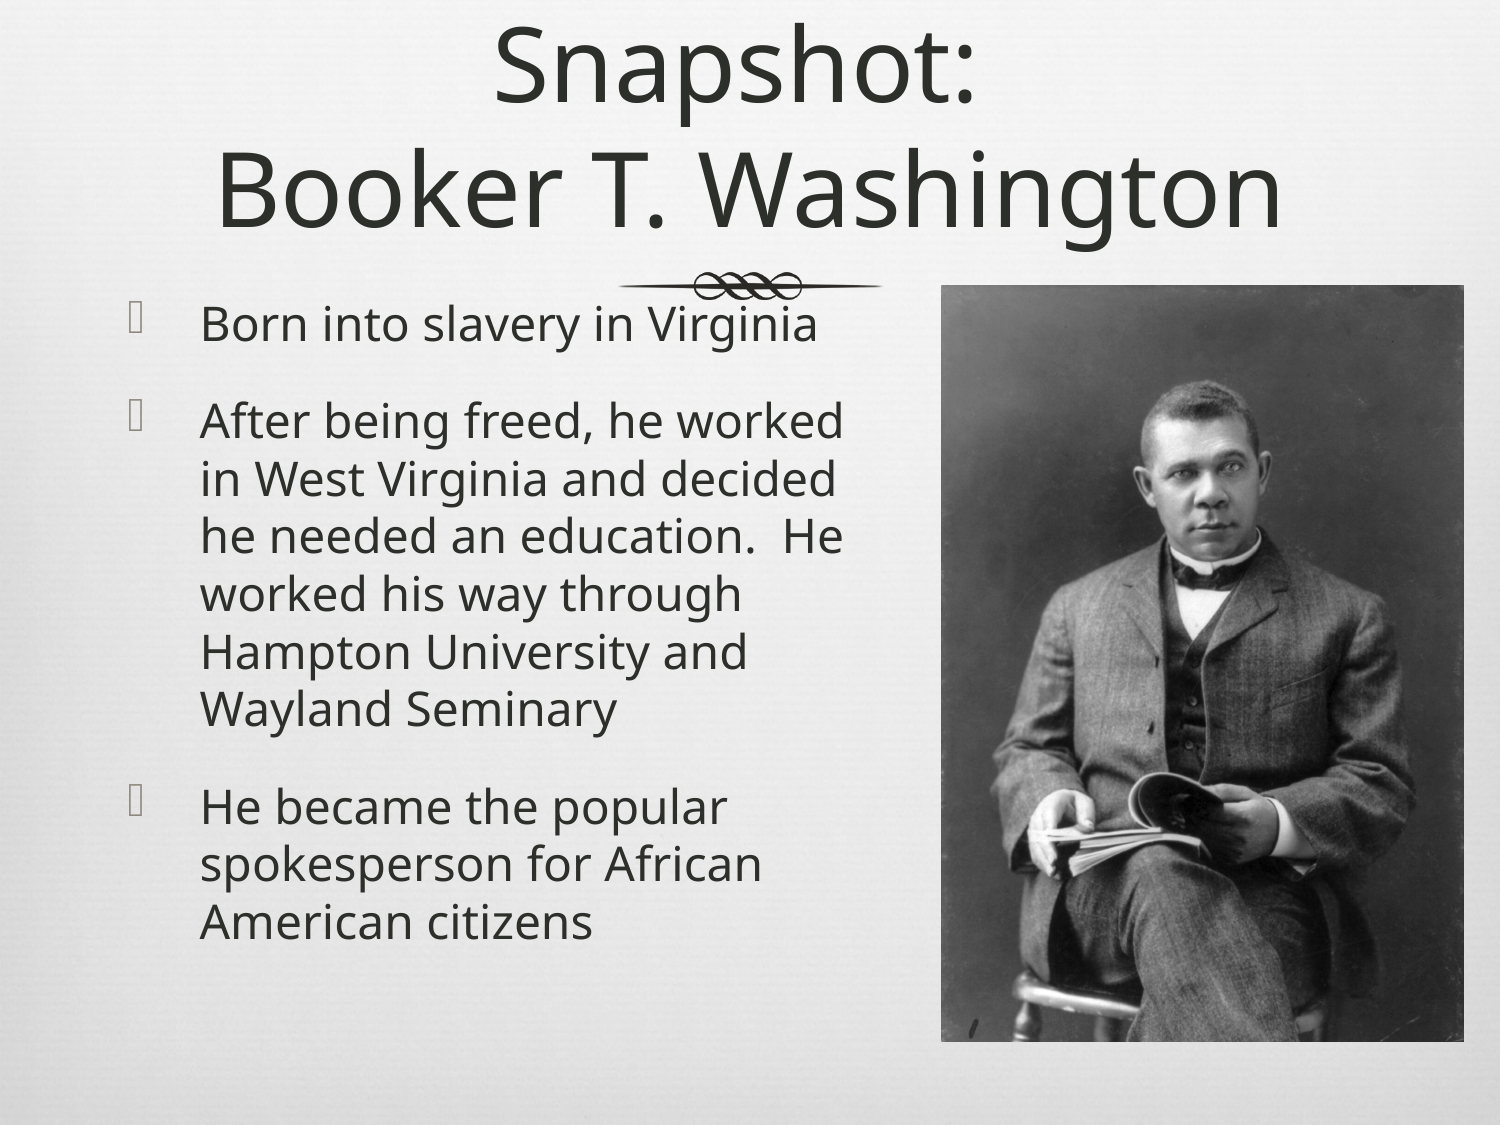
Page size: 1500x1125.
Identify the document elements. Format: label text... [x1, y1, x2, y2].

title Snapshot: Booker T. Washington [112, 11, 1388, 236]
list Born into slavery in Virginia After being freed, he worked in West Virginia and decided he needed an education. He worked his way through Hampton University and Wayland Seminary He became the popular spokesperson for African American citizens [112, 285, 895, 963]
picture [615, 272, 885, 285]
picture [941, 285, 1464, 1043]
